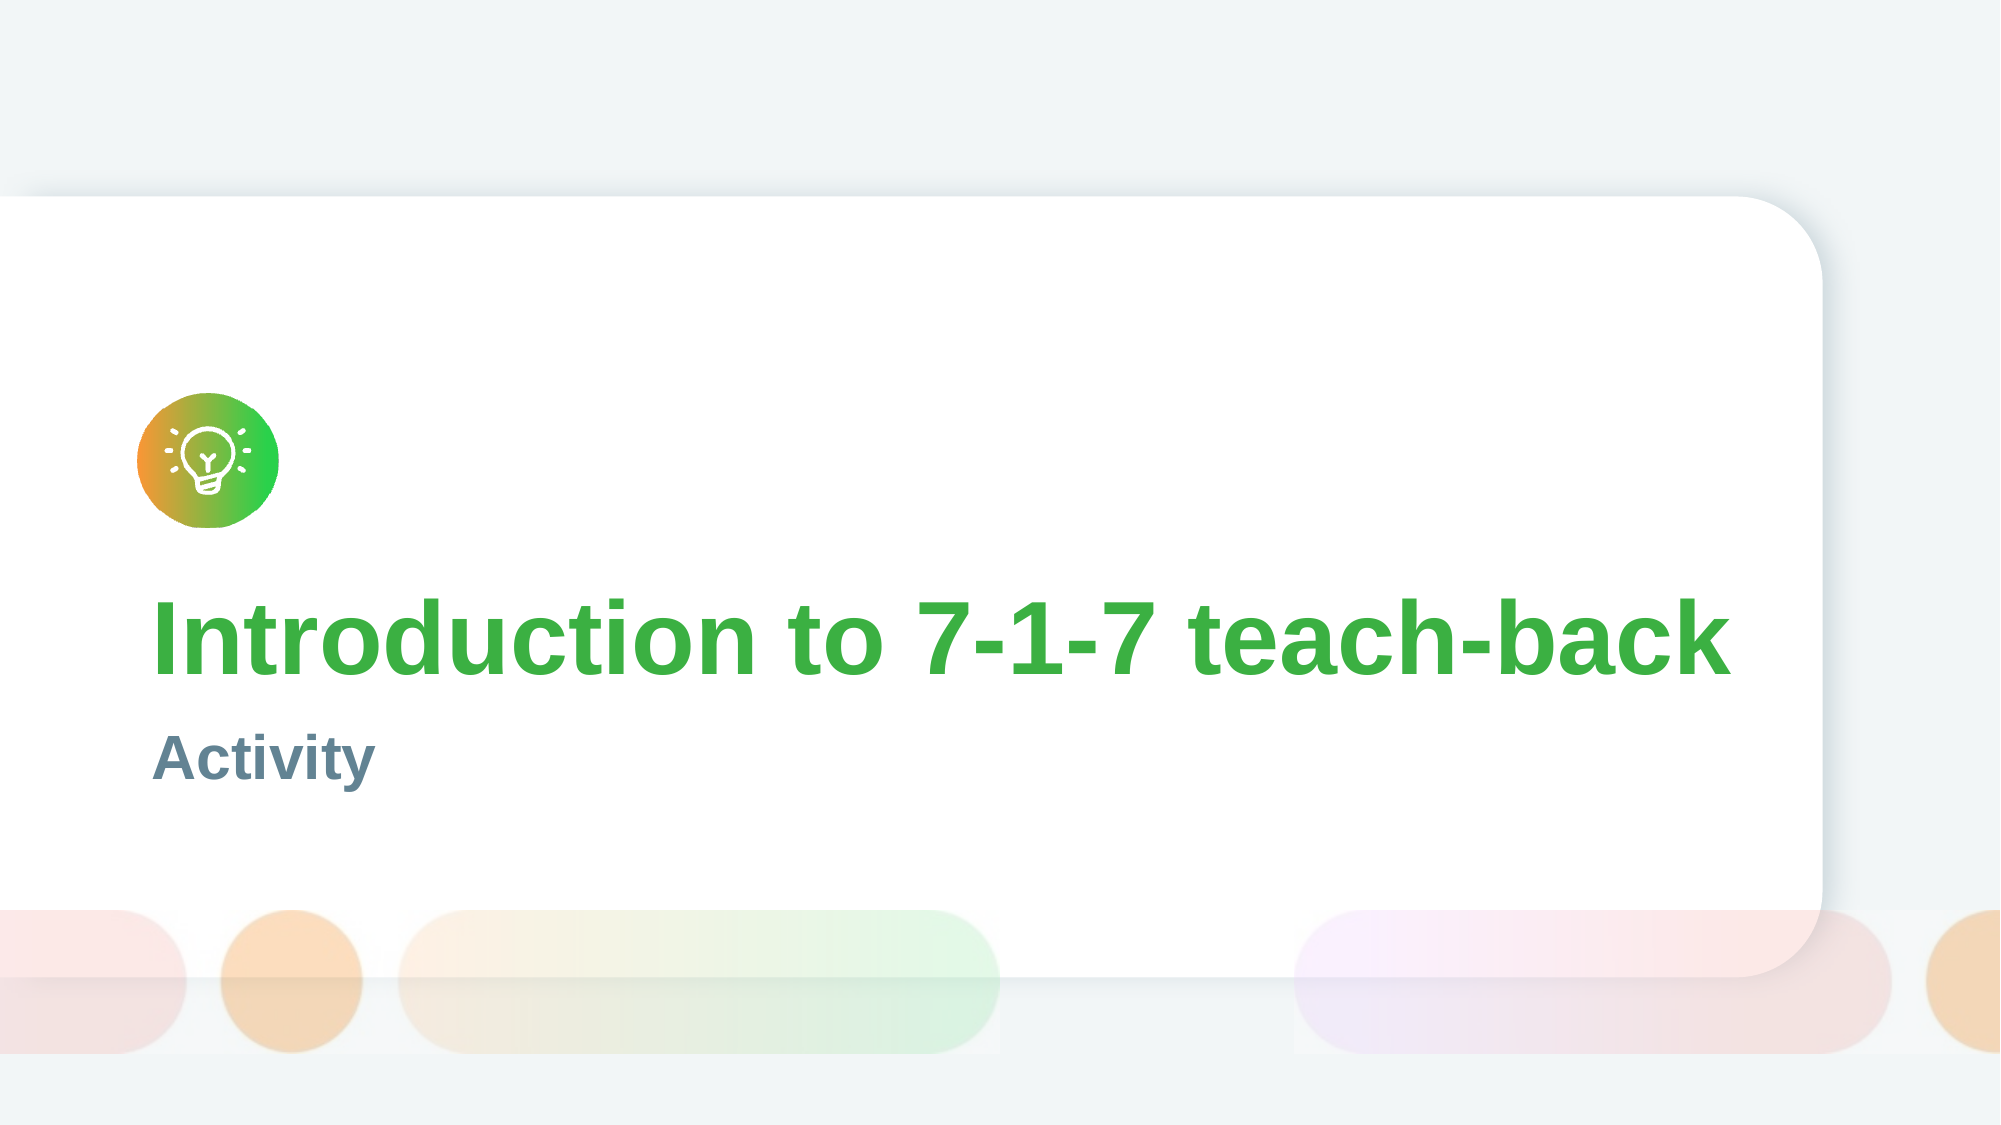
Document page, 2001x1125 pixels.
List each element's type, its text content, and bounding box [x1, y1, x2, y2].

list Activity [136, 717, 1729, 871]
title Introduction to 7-1-7 teach-back [136, 350, 1806, 703]
picture [136, 392, 279, 528]
